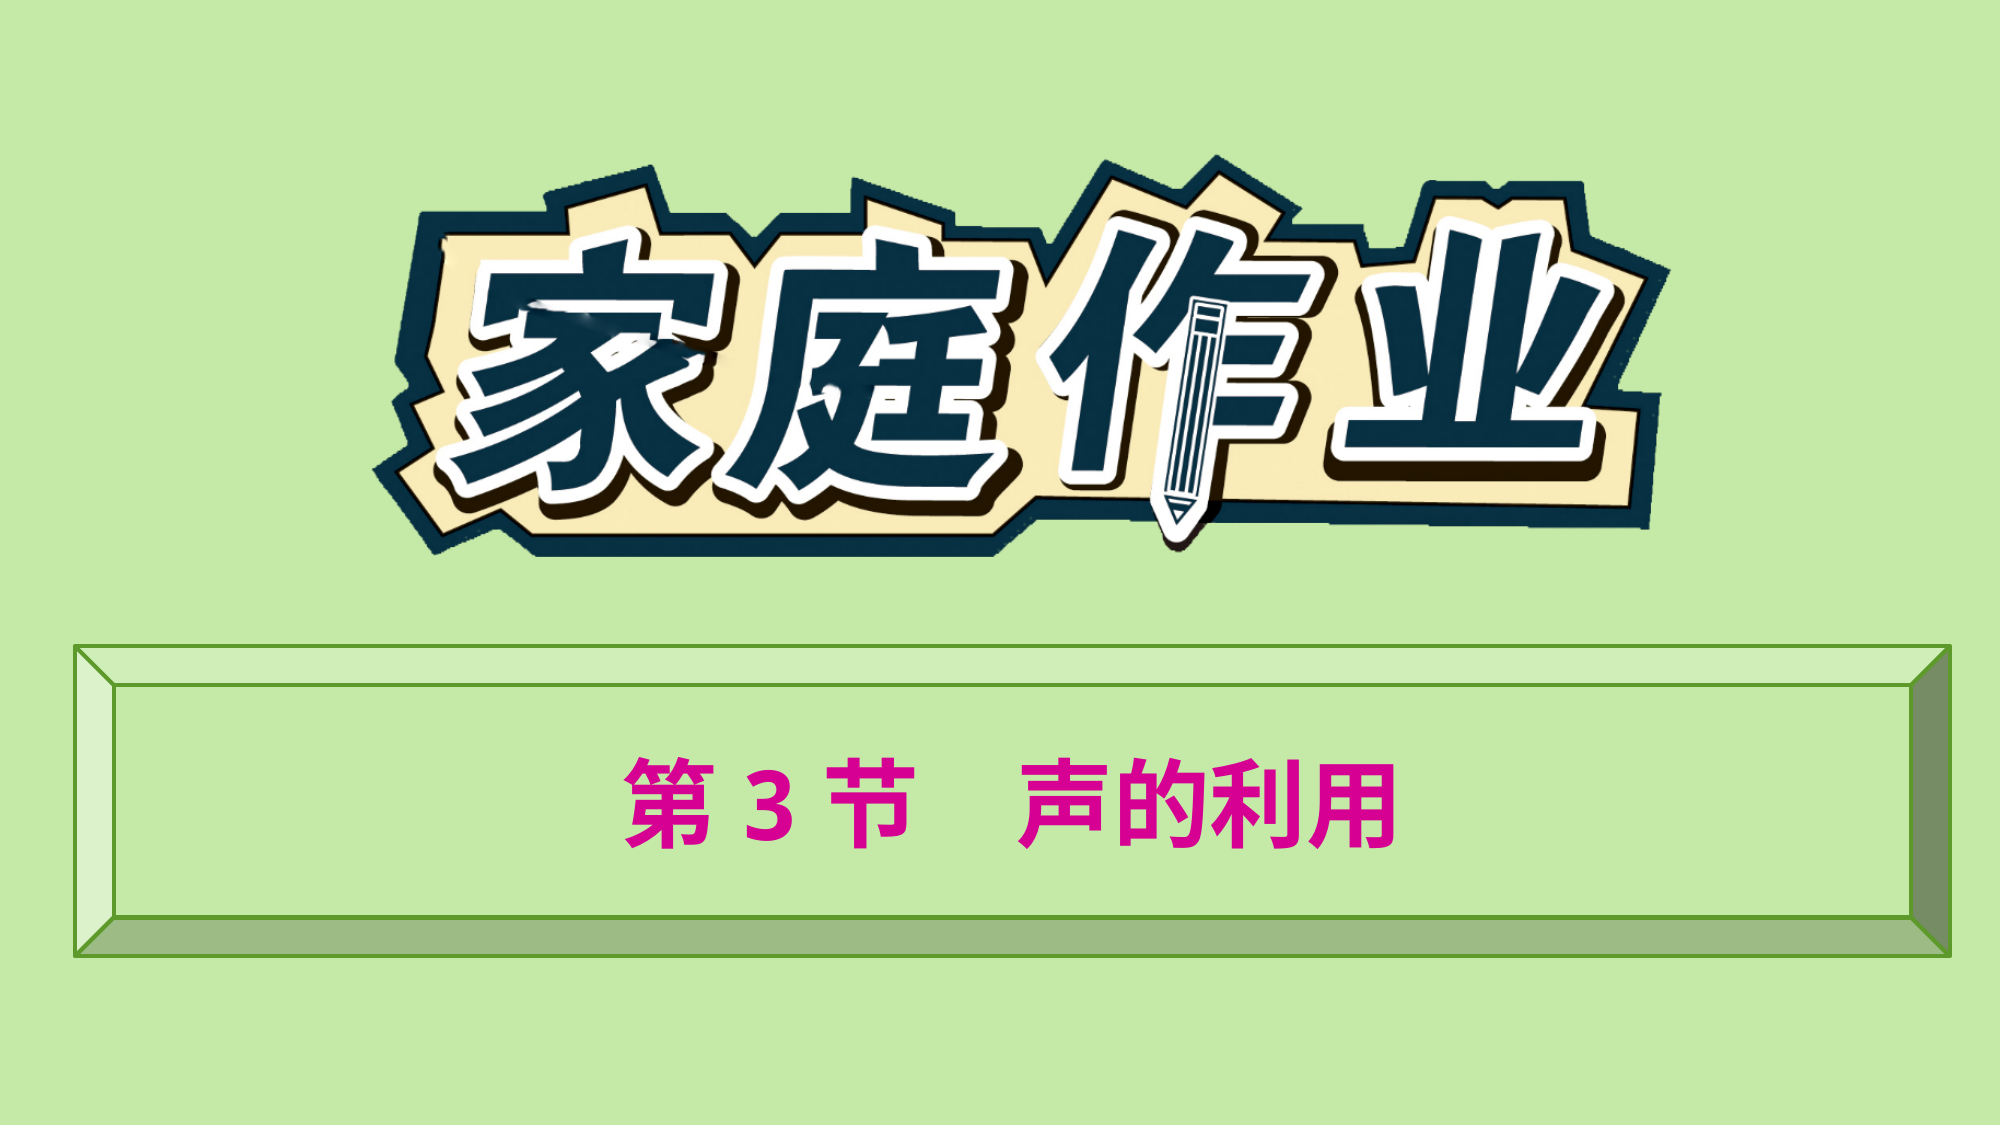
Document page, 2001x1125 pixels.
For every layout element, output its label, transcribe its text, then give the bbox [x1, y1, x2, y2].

text_box 第3节 声的利用 [73, 644, 1952, 958]
picture [369, 87, 1675, 644]
